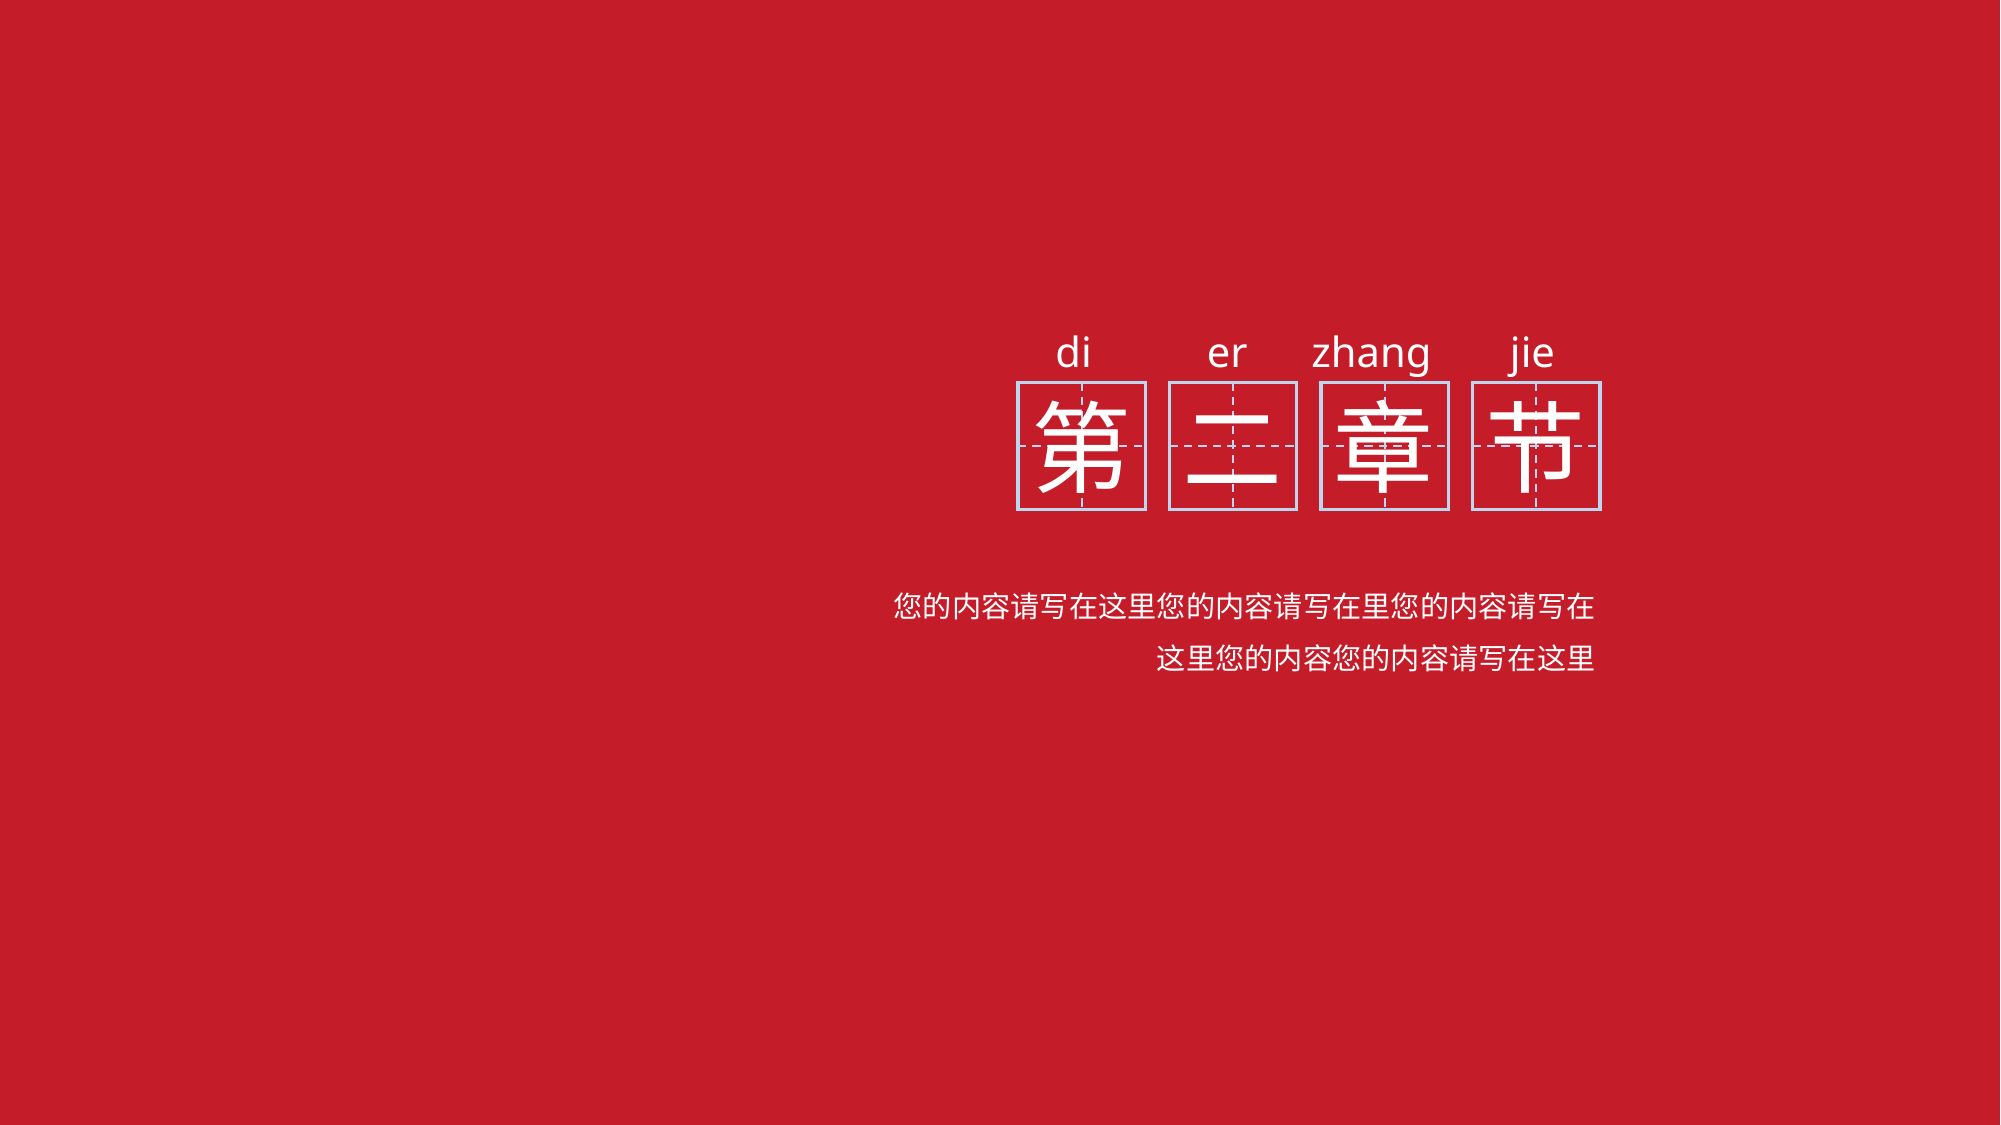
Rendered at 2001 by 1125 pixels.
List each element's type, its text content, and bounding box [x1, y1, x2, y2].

text_box er [1192, 318, 1275, 380]
text_box 节 [1593, 378, 1611, 515]
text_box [1169, 382, 1297, 511]
text_box zhang [1296, 318, 1477, 385]
text_box 二 [1167, 378, 1192, 382]
text_box 您的内容请写在这里您的内容请写在里您的内容请写在这里您的内容您的内容请写在这里 [872, 563, 1611, 685]
text_box di [1040, 318, 1123, 380]
text_box 第 [1123, 378, 1156, 515]
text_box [1320, 382, 1449, 511]
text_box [1017, 382, 1146, 511]
text_box [0, 0, 2000, 1125]
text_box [1472, 382, 1601, 511]
text_box 章 [1452, 385, 1460, 515]
text_box 二 [1301, 385, 1308, 515]
text_box jie [1495, 318, 1593, 380]
